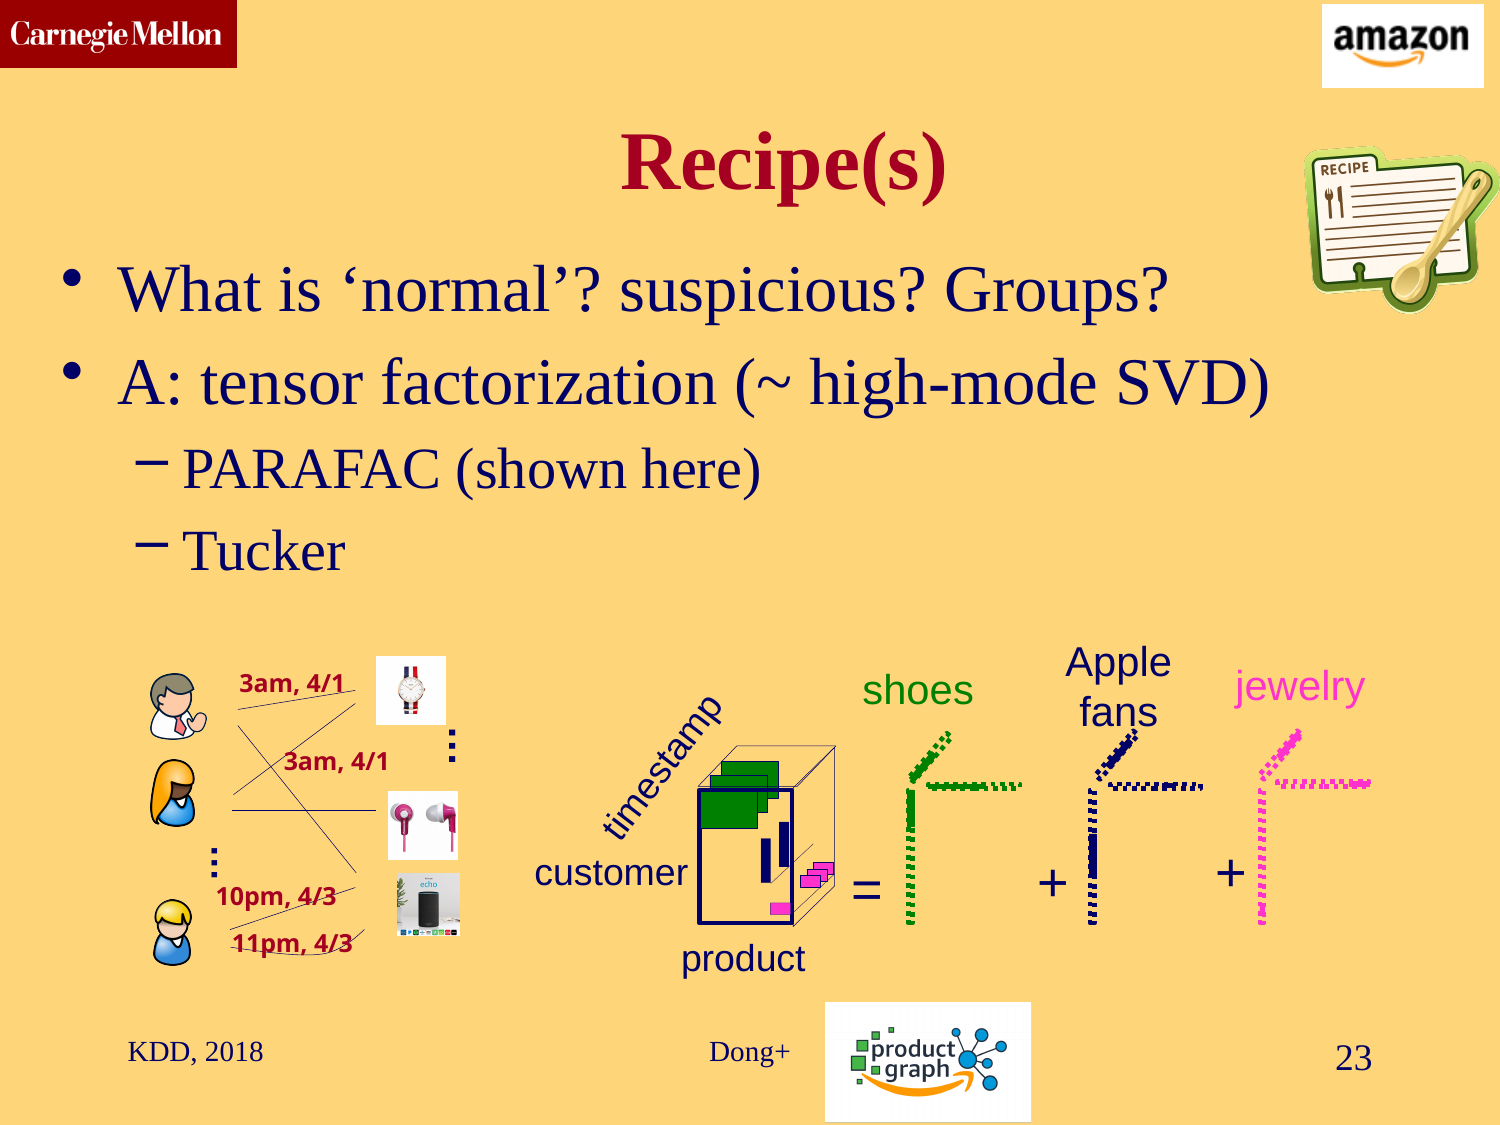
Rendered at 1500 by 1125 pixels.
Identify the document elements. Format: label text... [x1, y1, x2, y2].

slide_number 23 [1074, 1024, 1388, 1101]
picture [1303, 146, 1500, 315]
list What is ‘normal’? suspicious? Groups? A: tensor factorization (~ high-mode SVD) PARAFAC (shown here) Tucker [45, 237, 1457, 1001]
footer Dong+ [512, 1024, 988, 1101]
slide_number KDD, 2018 [112, 1024, 426, 1101]
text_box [54, 655, 499, 967]
title Recipe(s) [112, 99, 1457, 206]
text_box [518, 627, 1382, 988]
picture [1322, 4, 1484, 88]
picture [0, 0, 237, 68]
